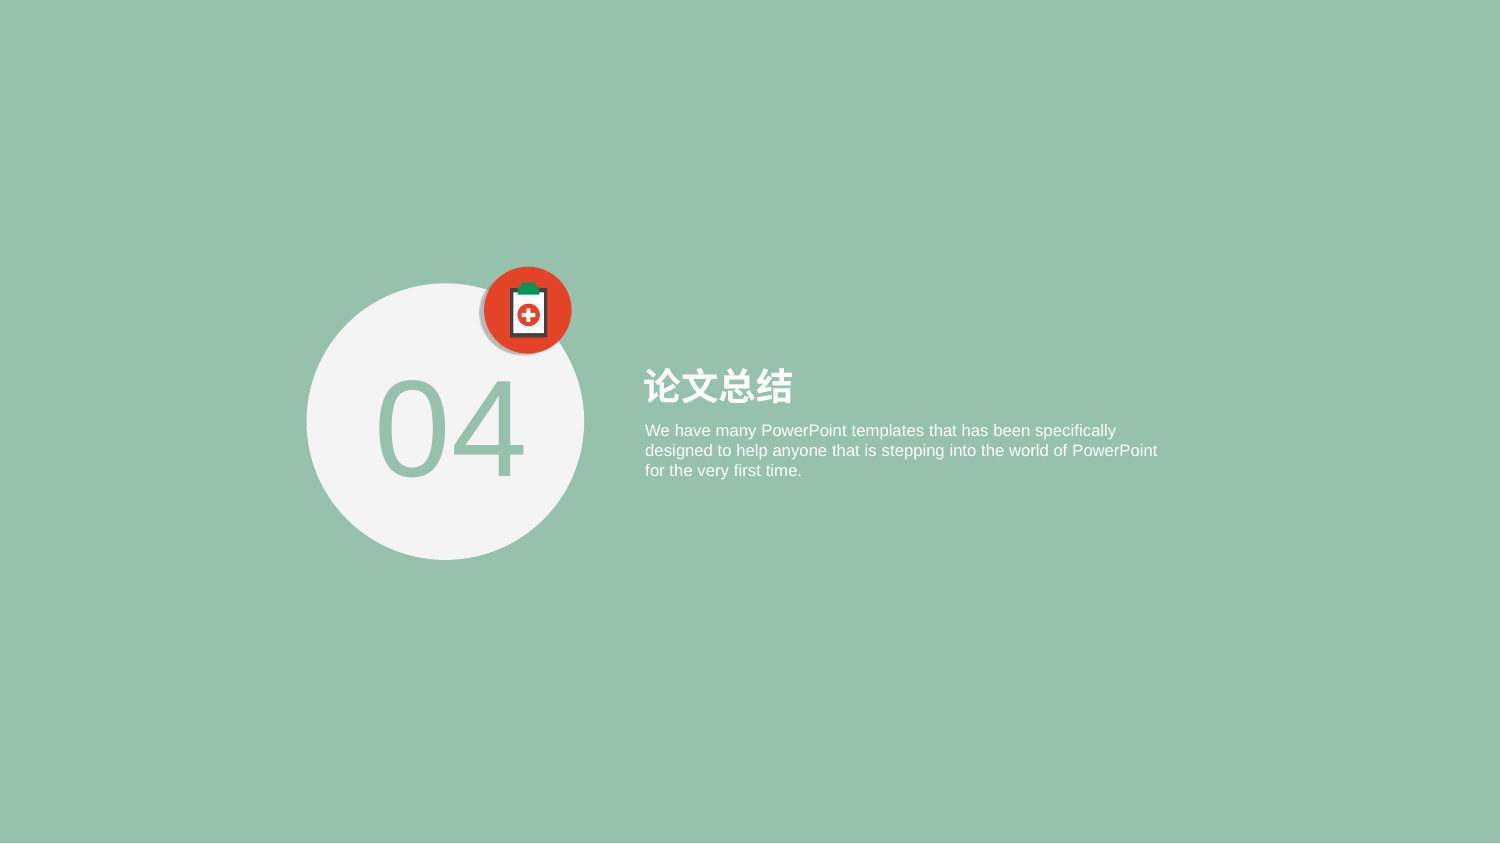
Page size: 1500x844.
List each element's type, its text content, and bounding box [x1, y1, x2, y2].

text_box 论文总结 [643, 362, 1135, 408]
text_box 04 [348, 331, 554, 512]
text_box [554, 354, 585, 508]
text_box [484, 266, 572, 354]
text_box We have many PowerPoint templates that has been specifically designed to help anyone that is stepping into the world of PowerPoint for the very first time. [630, 412, 1174, 487]
text_box [306, 283, 551, 560]
